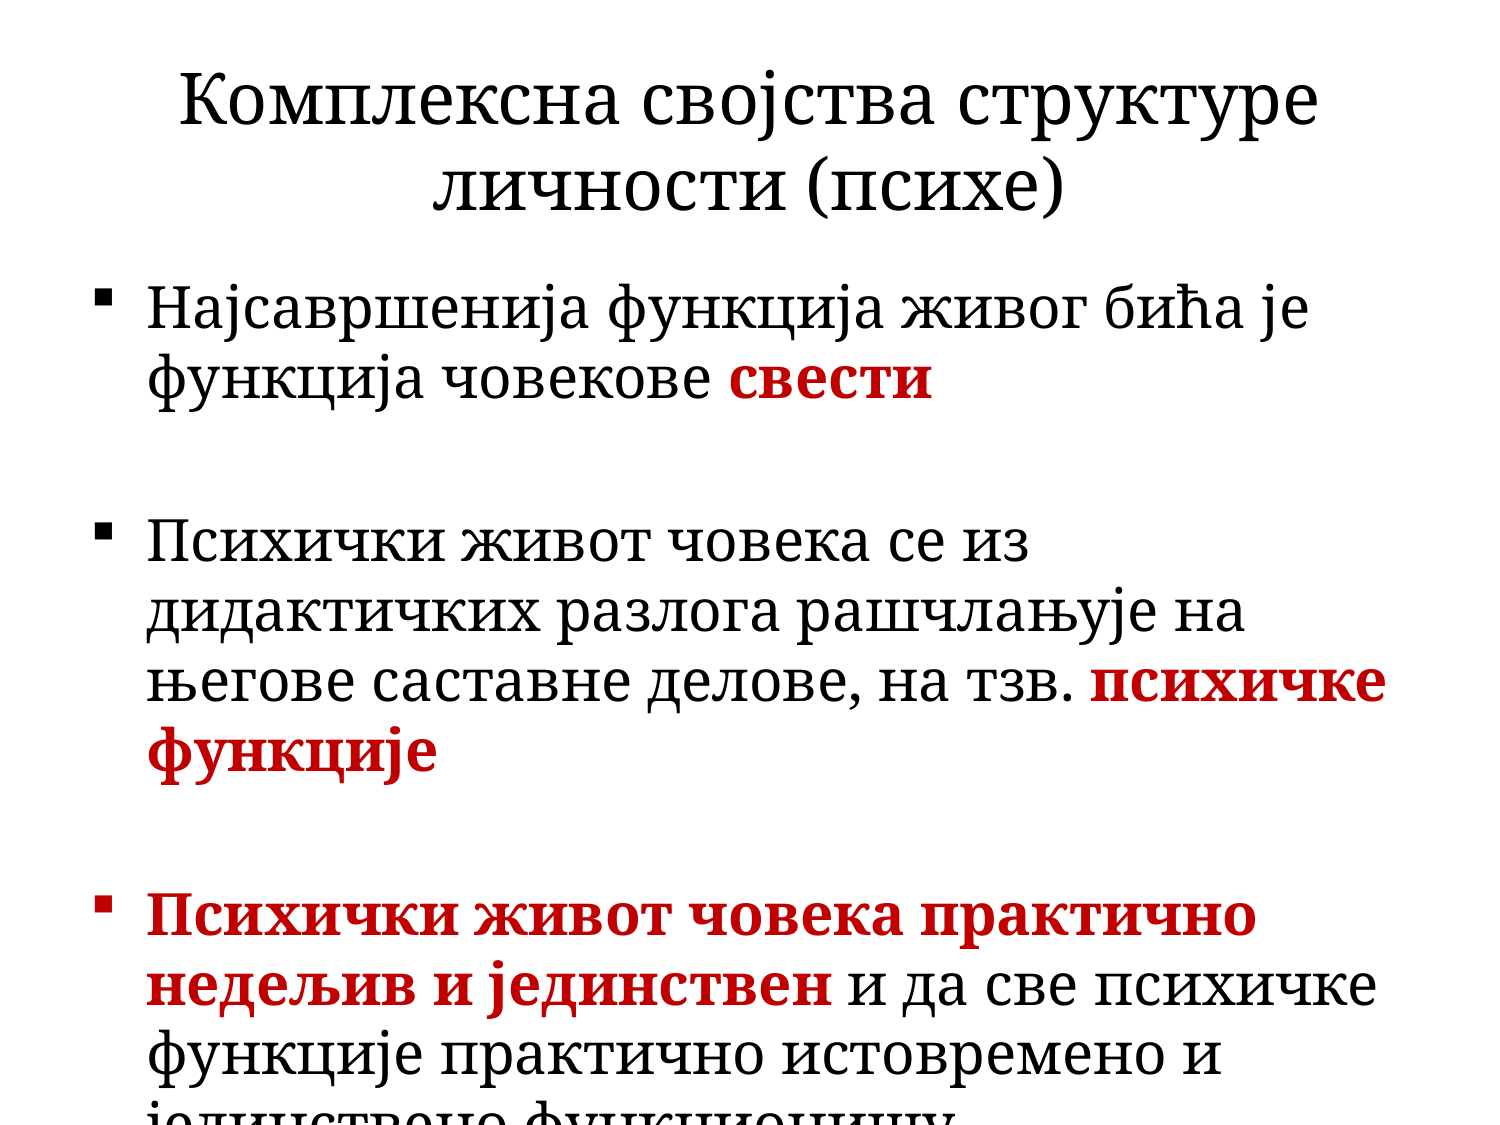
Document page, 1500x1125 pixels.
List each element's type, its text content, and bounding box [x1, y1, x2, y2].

list Најсавршенија функција живог бића је функција човекове свести Психички живот човека се из дидактичких разлога рашчлањује на његове саставне делове, на тзв. психичке функције Психички живот човека практично недељив и јединствен и да све психичке функције практично истовремено и јединствено функционишу [74, 262, 1426, 1059]
title Комплексна својства структуре личности (психе) [74, 44, 1426, 233]
